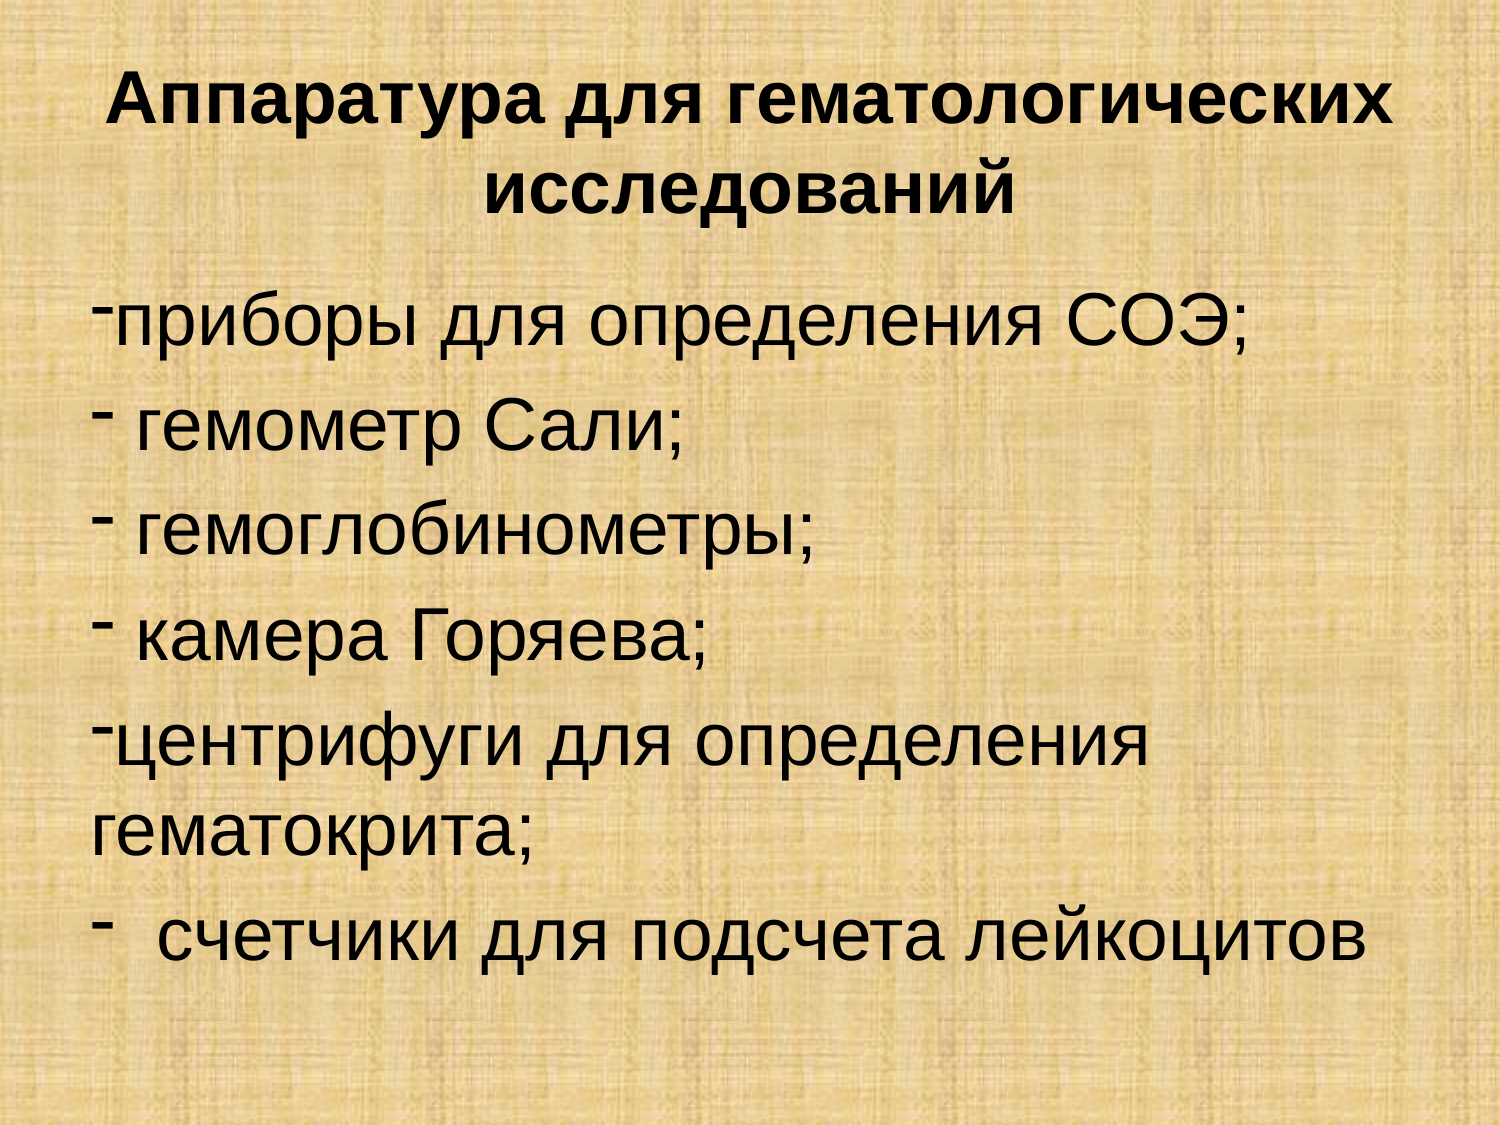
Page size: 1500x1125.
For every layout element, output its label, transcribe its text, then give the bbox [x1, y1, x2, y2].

list приборы для определения СОЭ; гемометр Сали; гемоглобинометры; камера Горяева; центрифуги для определения гематокрита; счетчики для подсчета лейкоцитов [75, 262, 1425, 1005]
picture [0, 0, 1500, 1125]
title Аппаратура для гематологических исследований [75, 45, 1425, 233]
